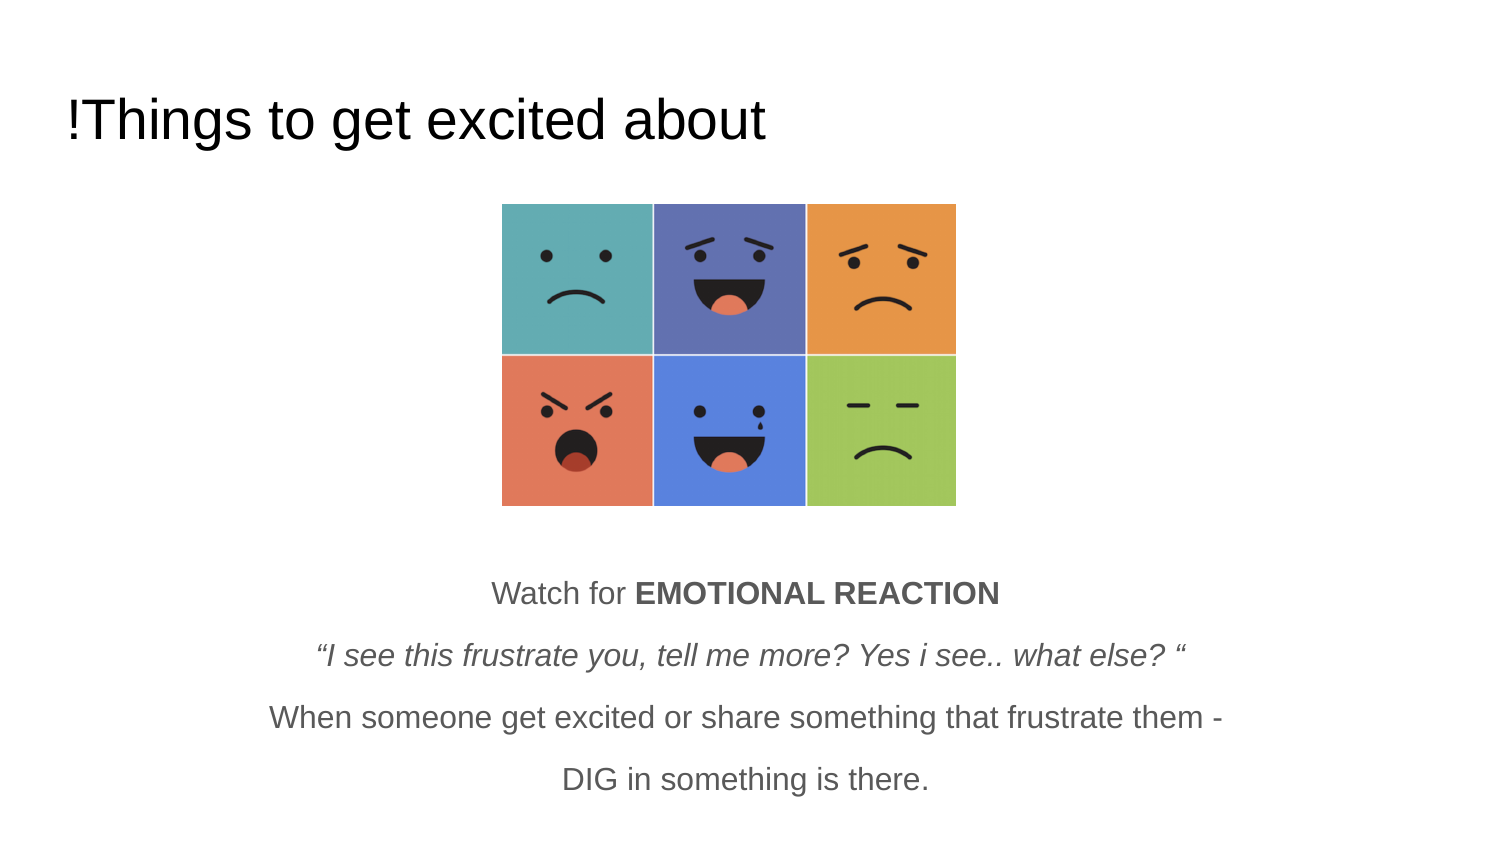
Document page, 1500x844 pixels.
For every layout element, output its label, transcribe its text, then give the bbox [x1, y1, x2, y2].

picture [502, 203, 957, 507]
title !Things to get excited about [51, 72, 1449, 167]
list Watch for EMOTIONAL REACTION “I see this frustrate you, tell me more? Yes i see.. what else? “ When someone get excited or share something that frustrate them - DIG in something is there. [51, 189, 1449, 818]
